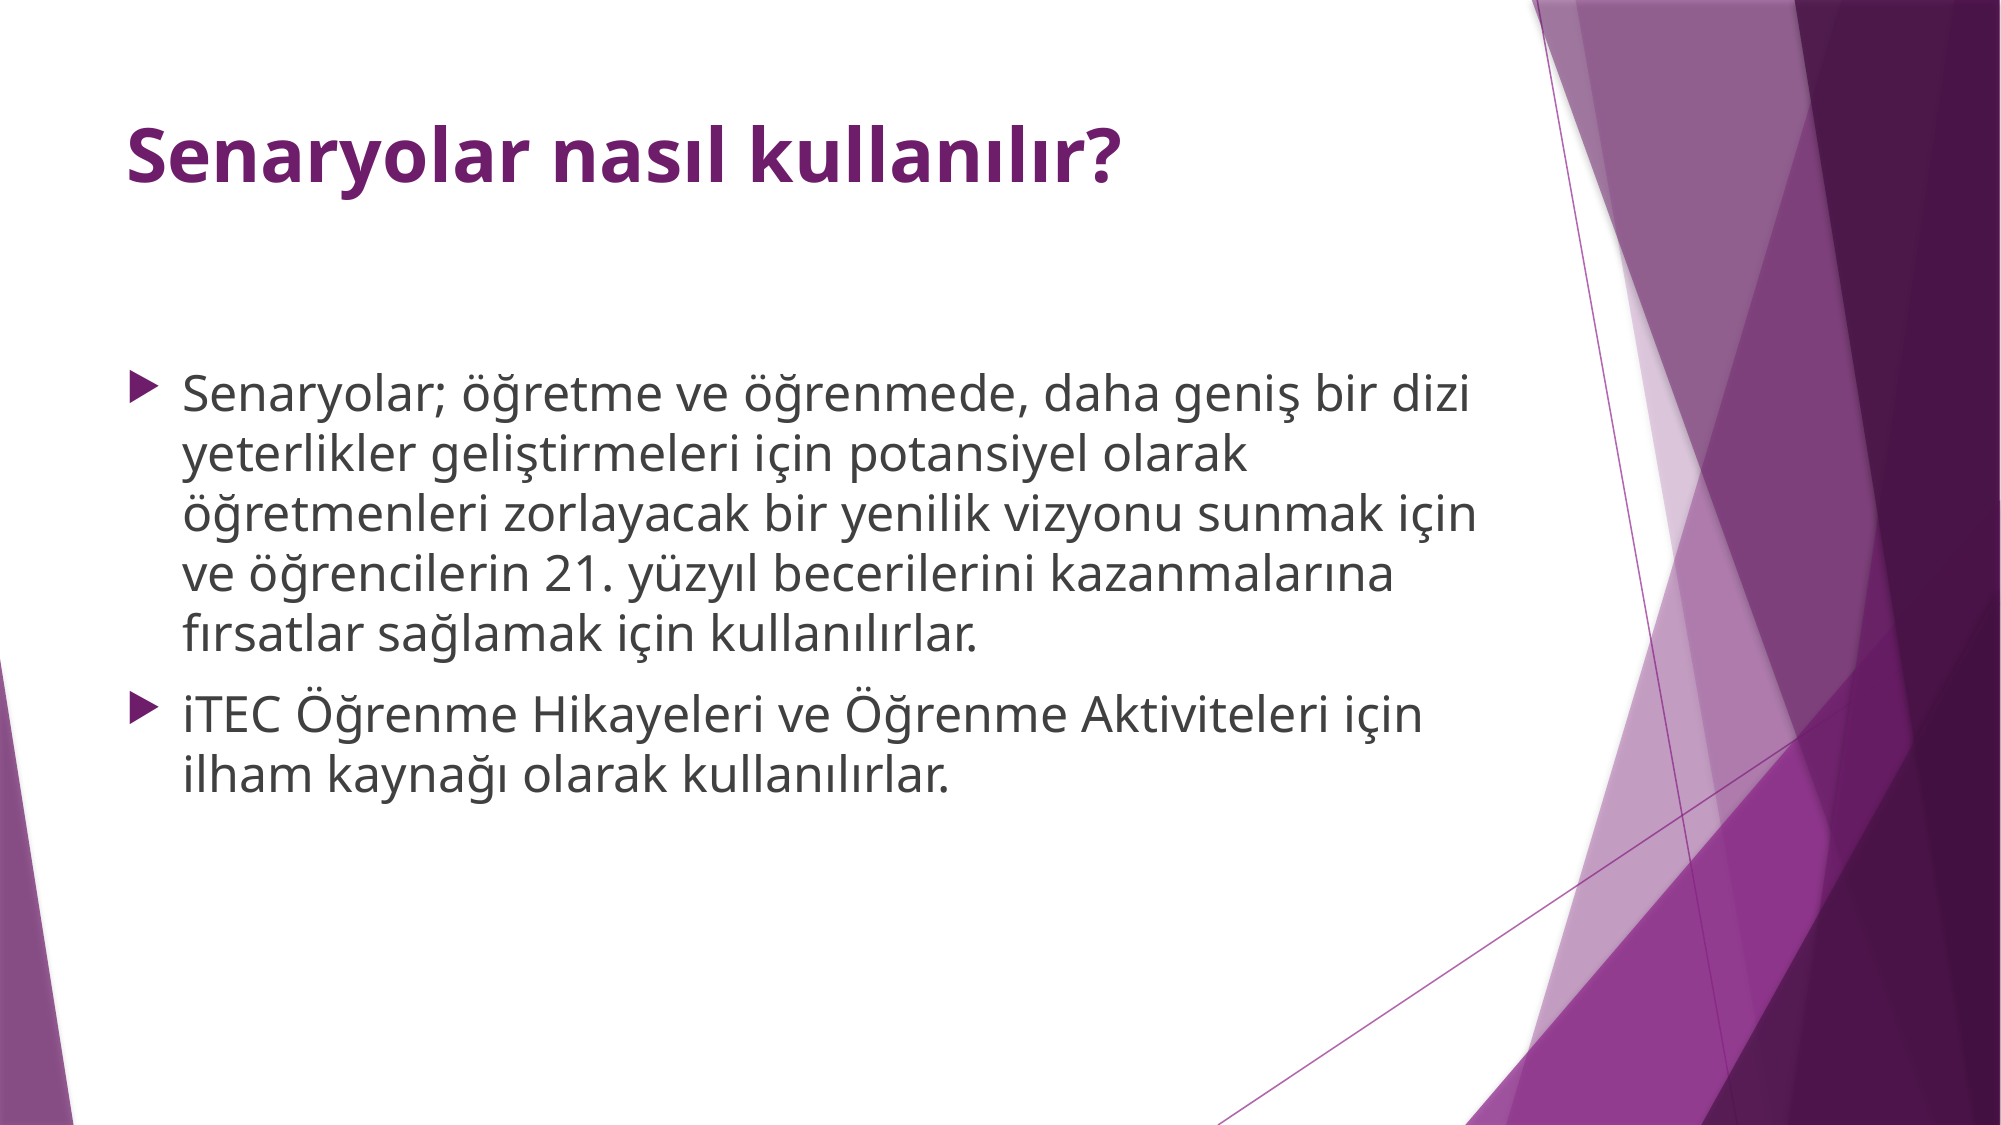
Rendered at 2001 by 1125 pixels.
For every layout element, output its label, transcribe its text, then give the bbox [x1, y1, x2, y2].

title Senaryolar nasıl kullanılır? [111, 99, 1522, 317]
list Senaryolar; öğretme ve öğrenmede, daha geniş bir dizi yeterlikler geliştirmeleri için potansiyel olarak öğretmenleri zorlayacak bir yenilik vizyonu sunmak için ve öğrencilerin 21. yüzyıl becerilerini kazanmalarına fırsatlar sağlamak için kullanılırlar. iTEC Öğrenme Hikayeleri ve Öğrenme Aktiviteleri için ilham kaynağı olarak kullanılırlar. [111, 354, 1522, 992]
